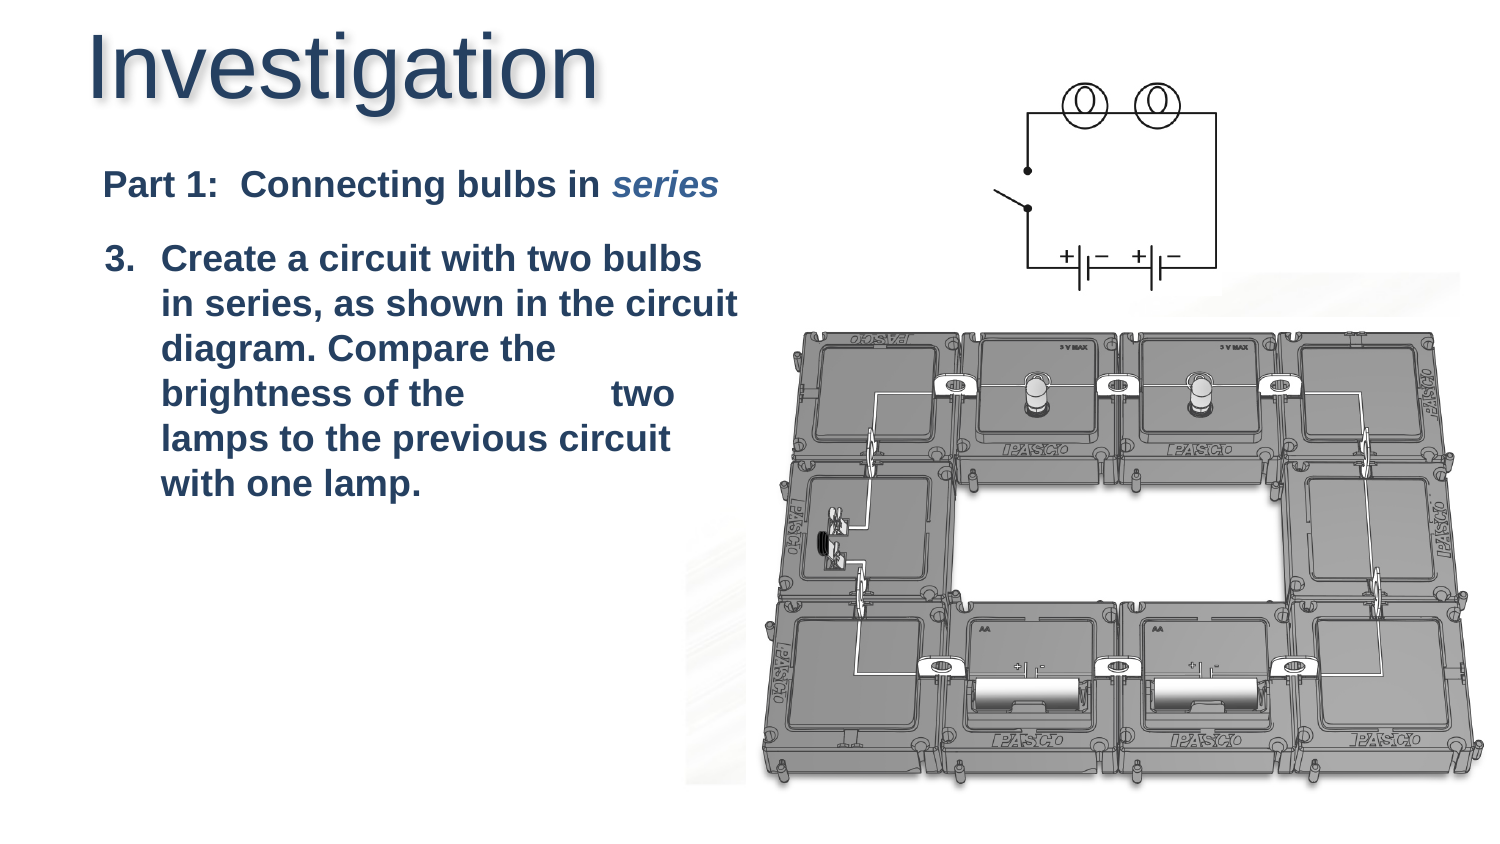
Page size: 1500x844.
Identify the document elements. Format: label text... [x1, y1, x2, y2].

text_box Create a circuit with two bulbs in series, as shown in the circuit diagram. Compare the brightness of the two lamps to the previous circuit with one lamp. [89, 226, 758, 557]
text_box Investigation [70, 0, 1143, 206]
picture [0, 0, 1500, 844]
text_box Part 1: Connecting bulbs in series [87, 152, 827, 213]
